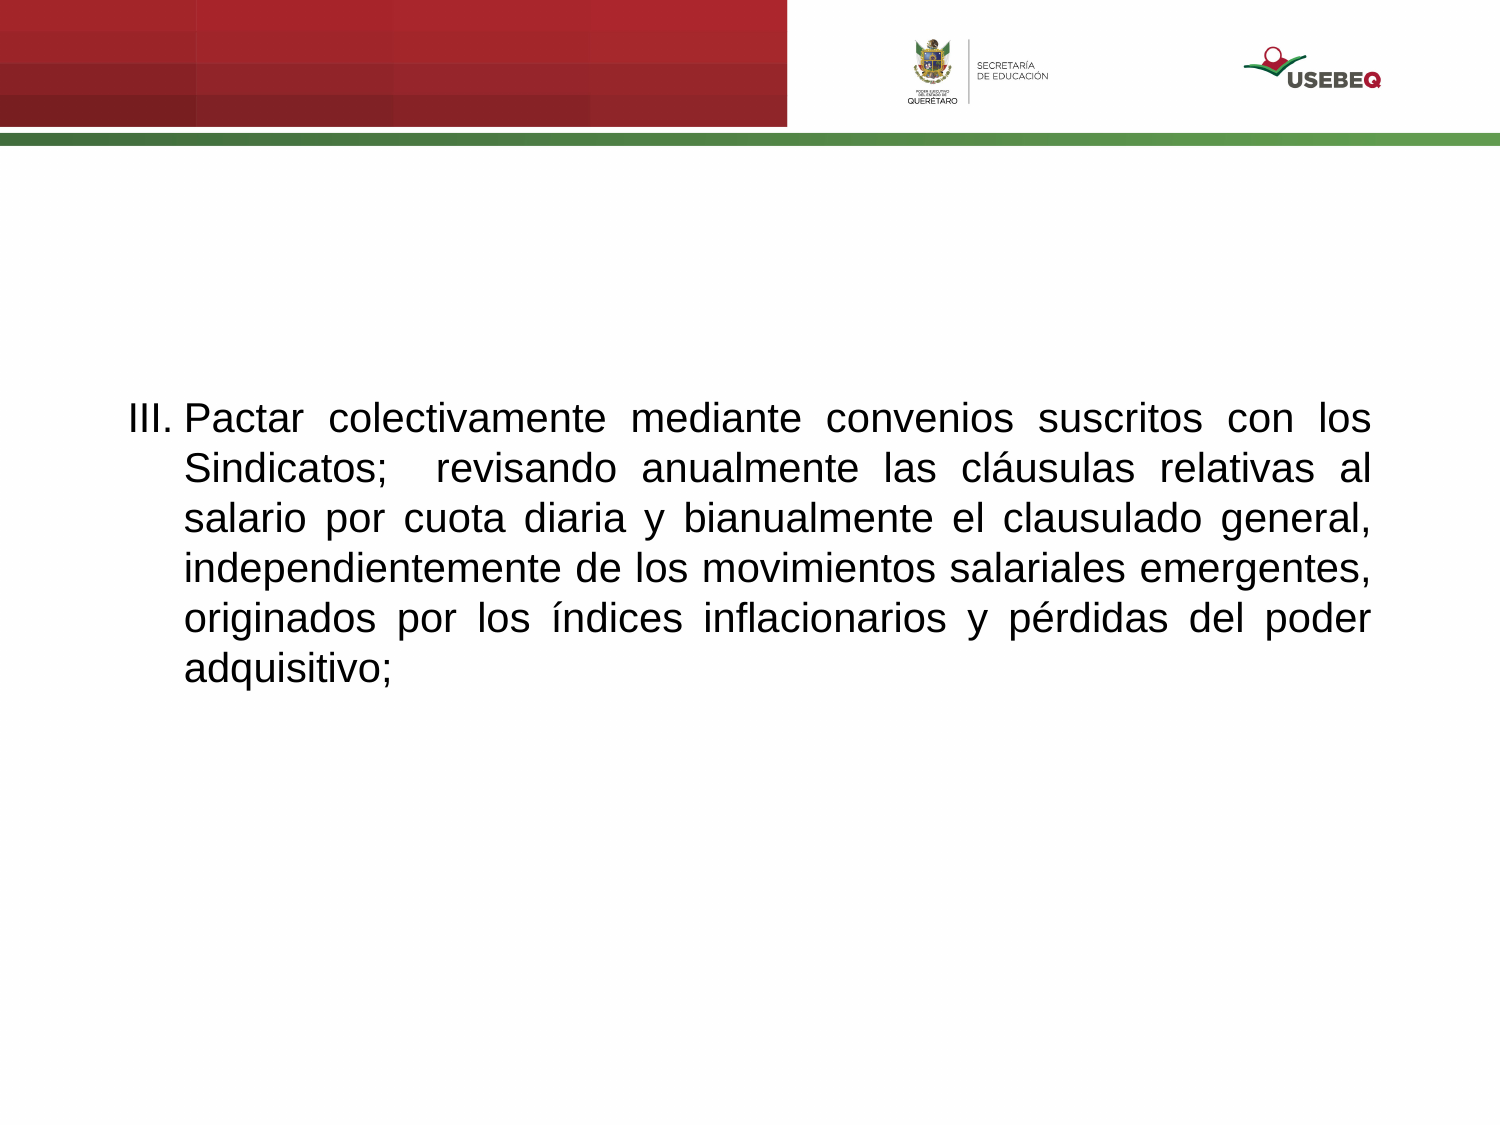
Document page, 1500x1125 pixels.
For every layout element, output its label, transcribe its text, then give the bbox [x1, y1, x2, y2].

picture [0, 0, 1500, 1125]
list III. Pactar colectivamente mediante convenios suscritos con los Sindicatos; revisando anualmente las cláusulas relativas al salario por cuota diaria y bianualmente el clausulado general, independientemente de los movimientos salariales emergentes, originados por los índices inflacionarios y pérdidas del poder adquisitivo; [112, 208, 1388, 1063]
